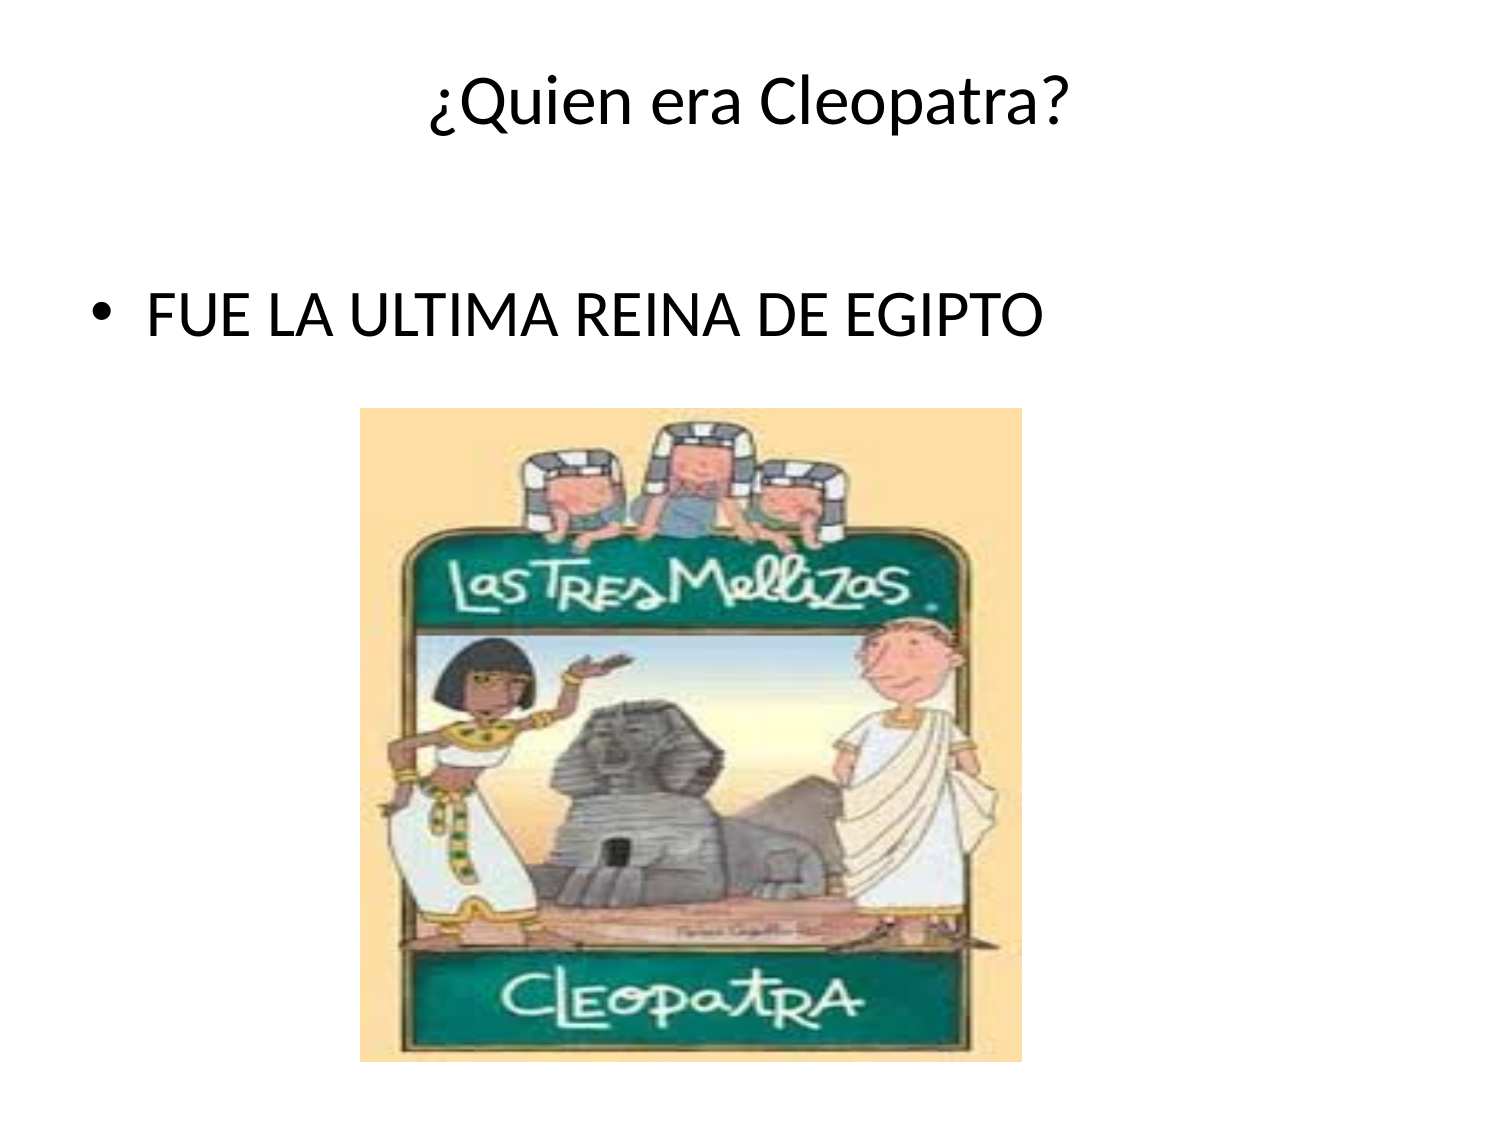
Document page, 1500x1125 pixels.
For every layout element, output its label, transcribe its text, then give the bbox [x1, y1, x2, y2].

list FUE LA ULTIMA REINA DE EGIPTO [75, 262, 1425, 1005]
title ¿Quien era Cleopatra? [75, 45, 1425, 233]
picture [359, 408, 1022, 1063]
